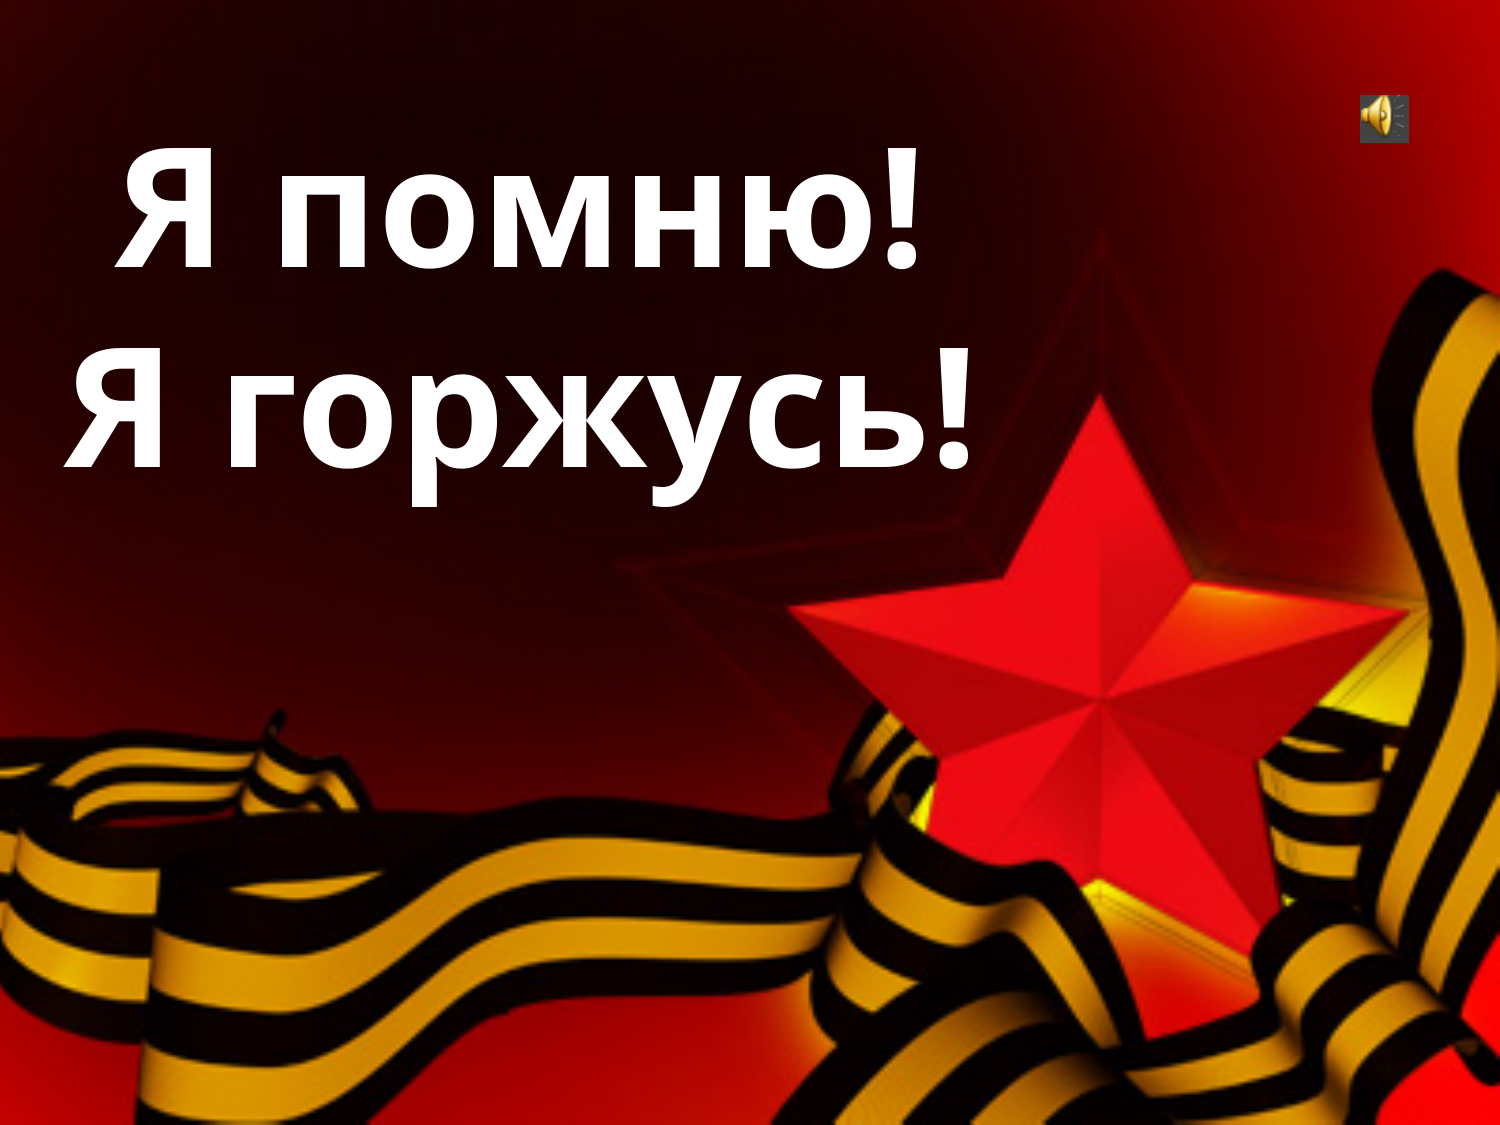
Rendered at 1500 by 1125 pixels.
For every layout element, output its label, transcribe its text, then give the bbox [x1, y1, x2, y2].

text_box Я помню! Я горжусь! [35, 93, 1008, 509]
picture [0, 0, 1500, 1125]
